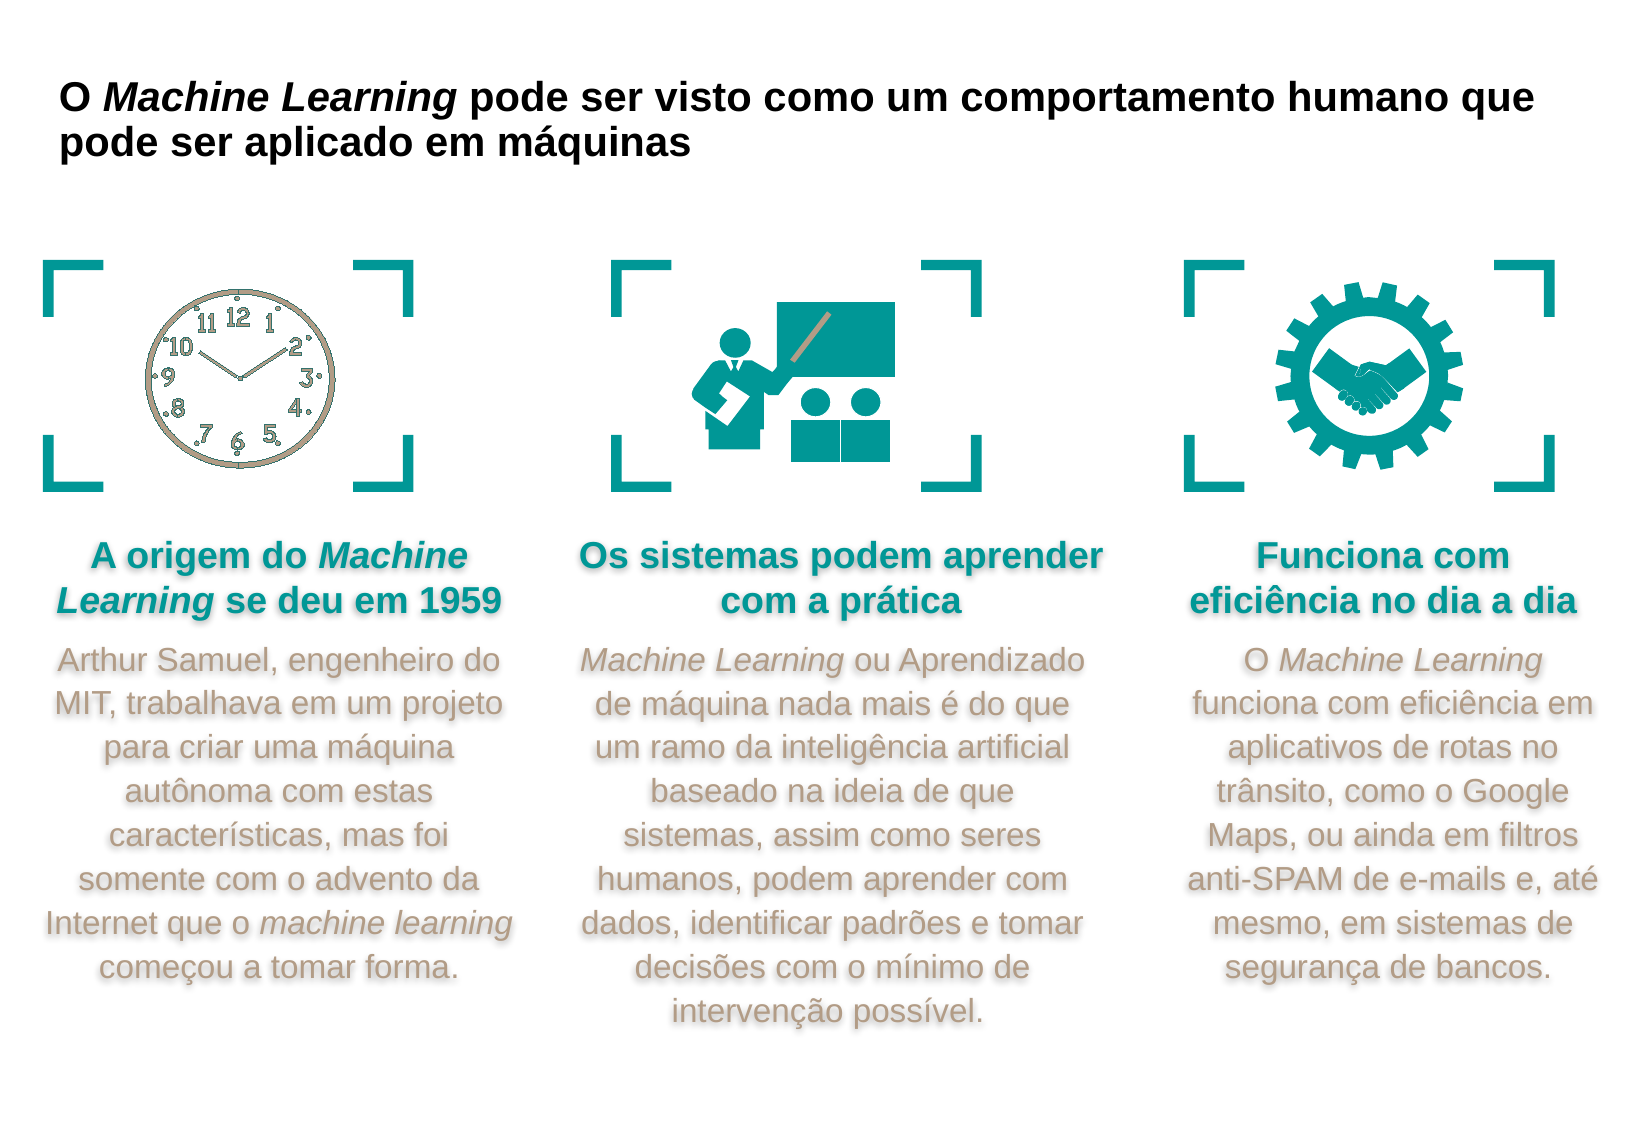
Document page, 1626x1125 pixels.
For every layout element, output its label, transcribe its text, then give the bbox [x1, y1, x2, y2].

text_box A origem do Machine Learning se deu em 1959 [42, 531, 516, 622]
text_box Arthur Samuel, engenheiro do MIT, trabalhava em um projeto para criar uma máquina autônoma com estas características, mas foi somente com o advento da Internet que o machine learning começou a tomar forma. [42, 633, 516, 986]
text_box O Machine Learning funciona com eficiência em aplicativos de rotas no trânsito, como o Google Maps, ou ainda em filtros anti-SPAM de e-mails e, até mesmo, em sistemas de segurança de bancos. [1183, 633, 1604, 986]
text_box O Machine Learning pode ser visto como um comportamento humano que pode ser aplicado em máquinas [58, 75, 1595, 165]
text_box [691, 301, 896, 463]
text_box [352, 259, 414, 493]
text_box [1493, 259, 1555, 493]
text_box Os sistemas podem aprender com a prática [571, 531, 1111, 622]
text_box Funciona com eficiência no dia a dia [1183, 531, 1583, 622]
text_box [1274, 281, 1464, 470]
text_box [610, 259, 672, 493]
text_box Machine Learning ou Aprendizado de máquina nada mais é do que um ramo da inteligência artificial baseado na ideia de que sistemas, assim como seres humanos, podem aprender com dados, identificar padrões e tomar decisões com o mínimo de intervenção possível. [576, 633, 1089, 1030]
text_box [42, 259, 104, 493]
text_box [1183, 259, 1245, 493]
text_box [920, 259, 982, 493]
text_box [145, 288, 336, 469]
